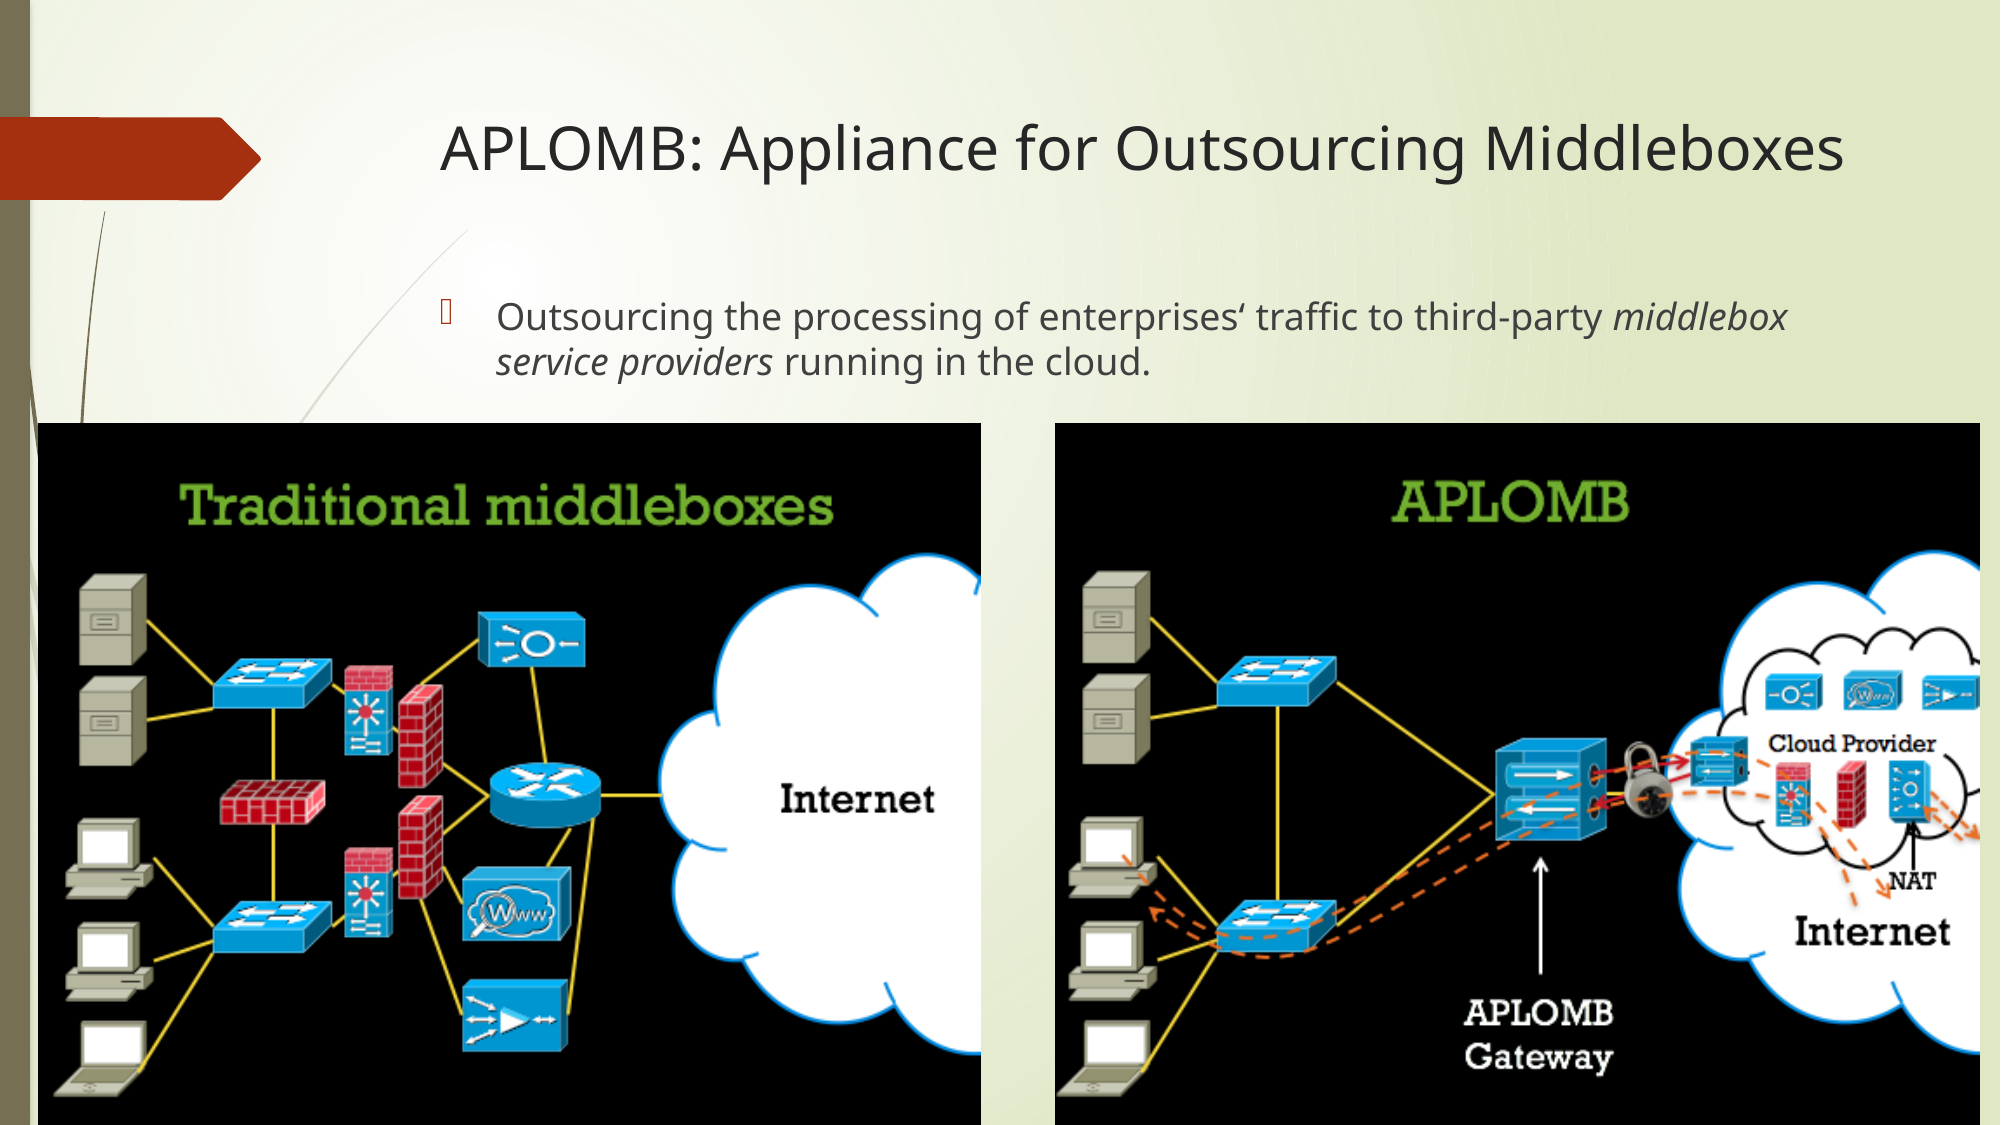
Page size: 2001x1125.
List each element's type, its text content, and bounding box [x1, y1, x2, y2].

picture [37, 423, 981, 1125]
list Outsourcing the processing of enterprises‘ traffic to third-party middlebox service providers running in the cloud. [424, 285, 1888, 905]
title APLOMB: Appliance for Outsourcing Middleboxes [425, 102, 1888, 285]
picture [1054, 422, 1981, 1125]
